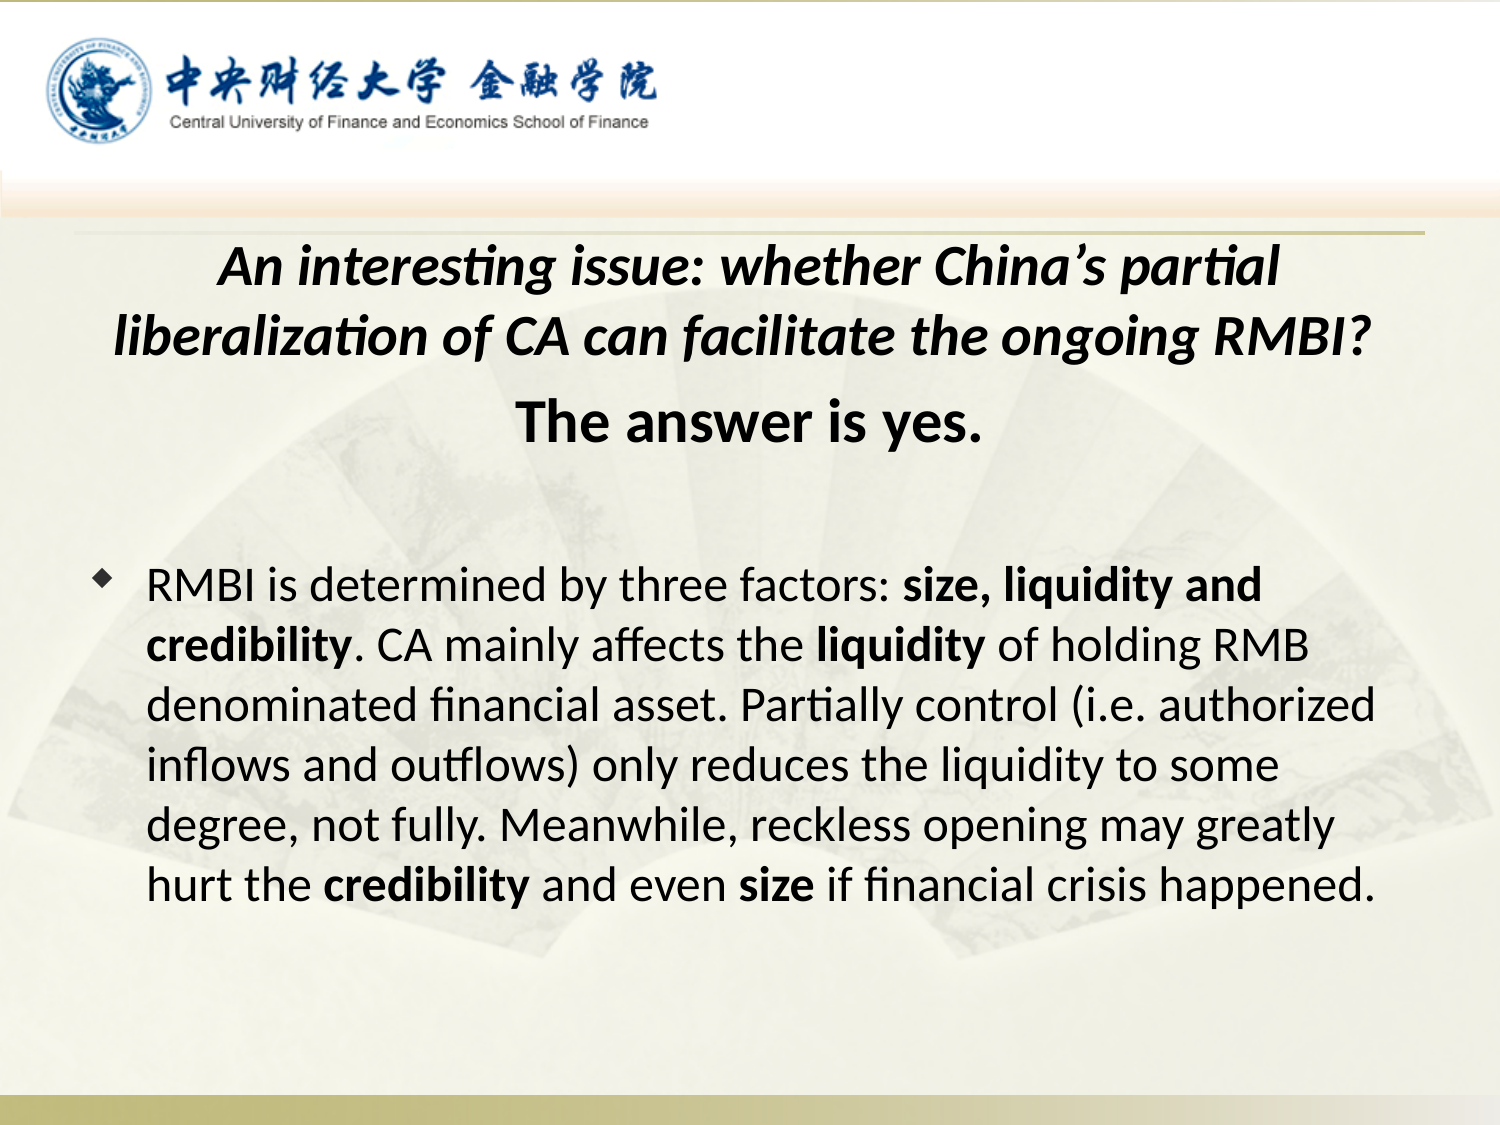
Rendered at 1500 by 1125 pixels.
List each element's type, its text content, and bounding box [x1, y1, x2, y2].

picture [0, 2, 1500, 218]
list An interesting issue: whether China’s partial liberalization of CA can facilitate the ongoing RMBI? The answer is yes. RMBI is determined by three factors: size, liquidity and credibility. CA mainly affects the liquidity of holding RMB denominated financial asset. Partially control (i.e. authorized inflows and outflows) only reduces the liquidity to some degree, not fully. Meanwhile, reckless opening may greatly hurt the credibility and even size if financial crisis happened. [75, 219, 1425, 1059]
